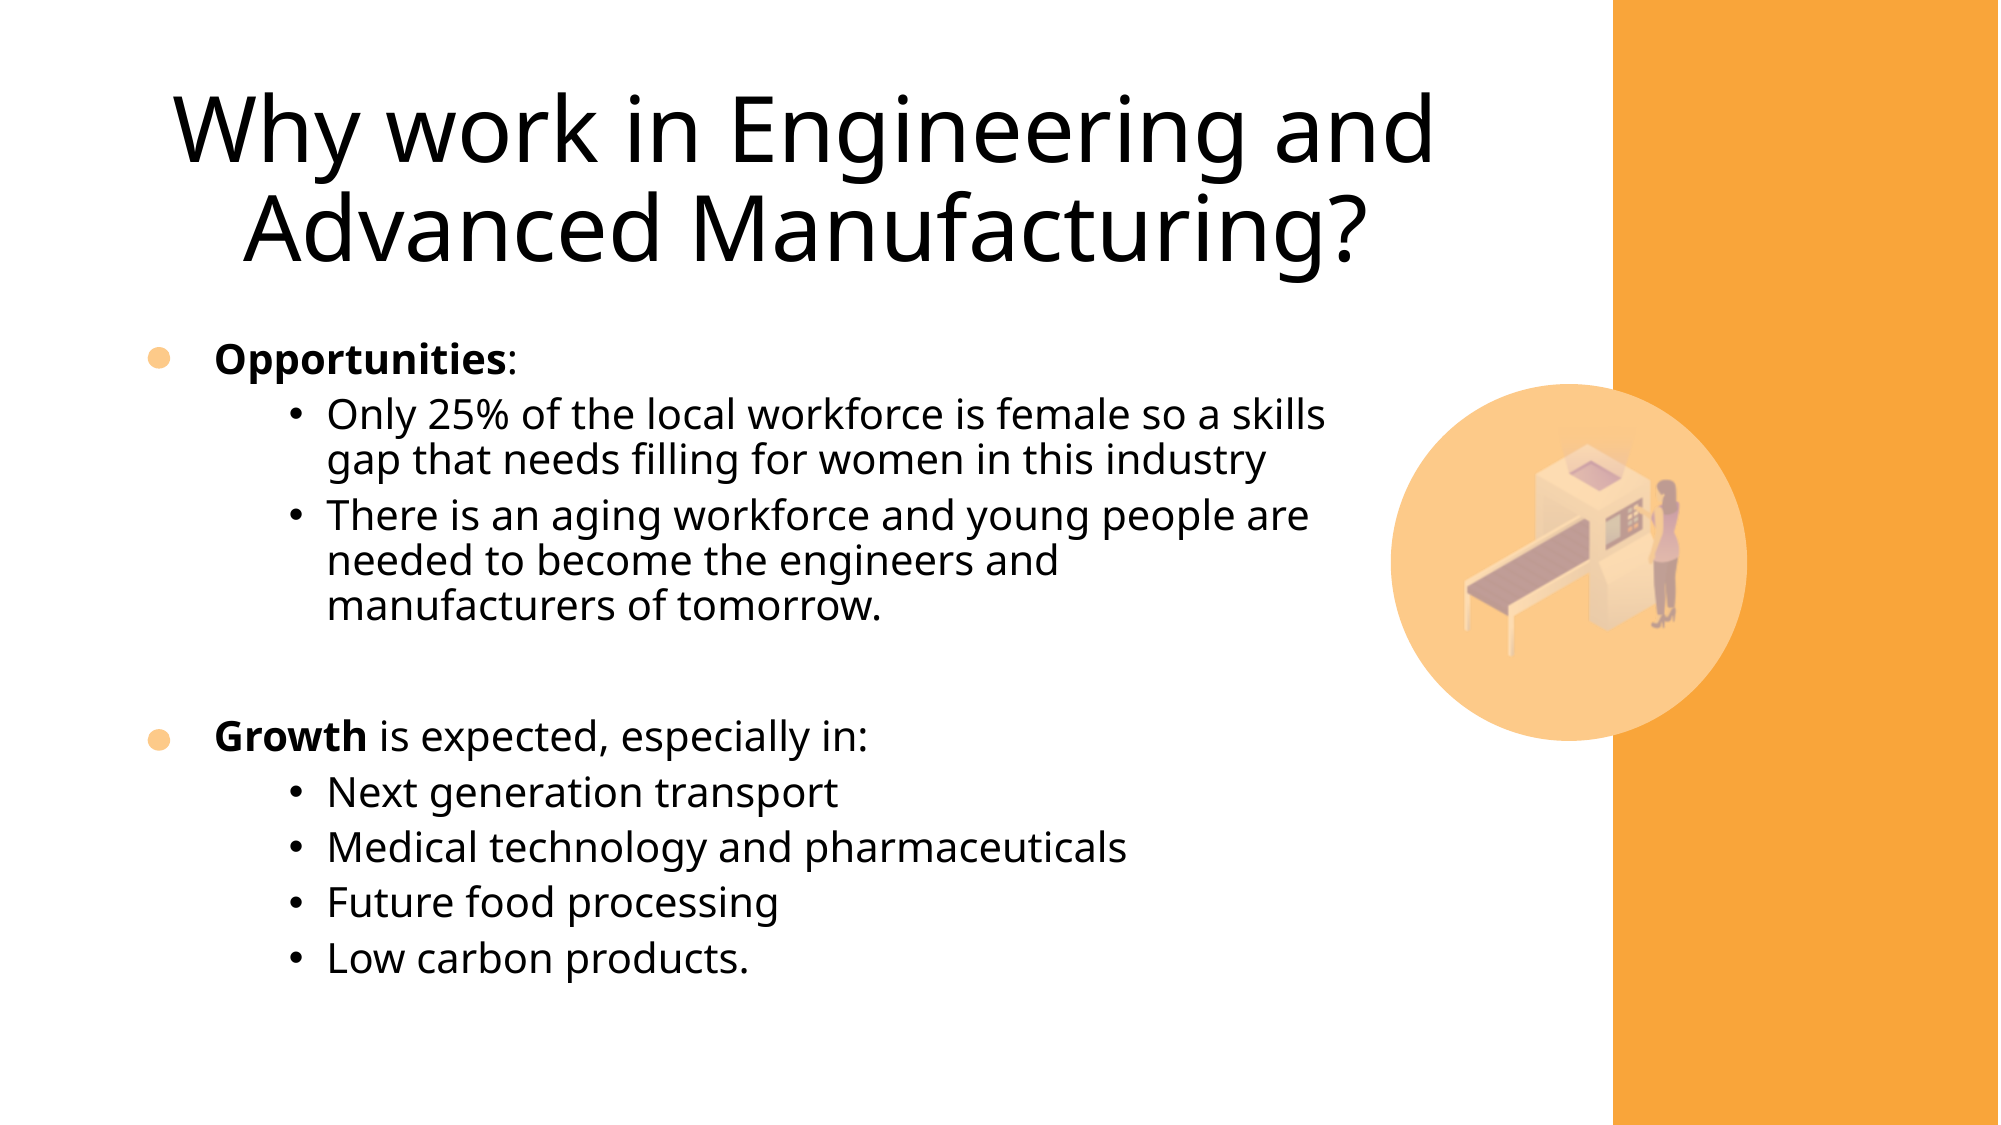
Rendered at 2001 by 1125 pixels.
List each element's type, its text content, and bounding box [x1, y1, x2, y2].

text_box [1613, 0, 1998, 1125]
text_box [147, 729, 171, 751]
picture [1140, 377, 1717, 703]
list Opportunities: Only 25% of the local workforce is female so a skills gap that needs filling for women in this industry There is an aging workforce and young people are needed to become the engineers and manufacturers of tomorrow. Growth is expected, especially in: Next generation transport Medical technology and pharmaceuticals Future food processing Low carbon products. [198, 330, 1342, 385]
text_box [1459, 703, 1679, 741]
text_box [1717, 463, 1748, 662]
title Why work in Engineering and Advanced Manufacturing? [0, 73, 1612, 291]
text_box [147, 347, 171, 369]
